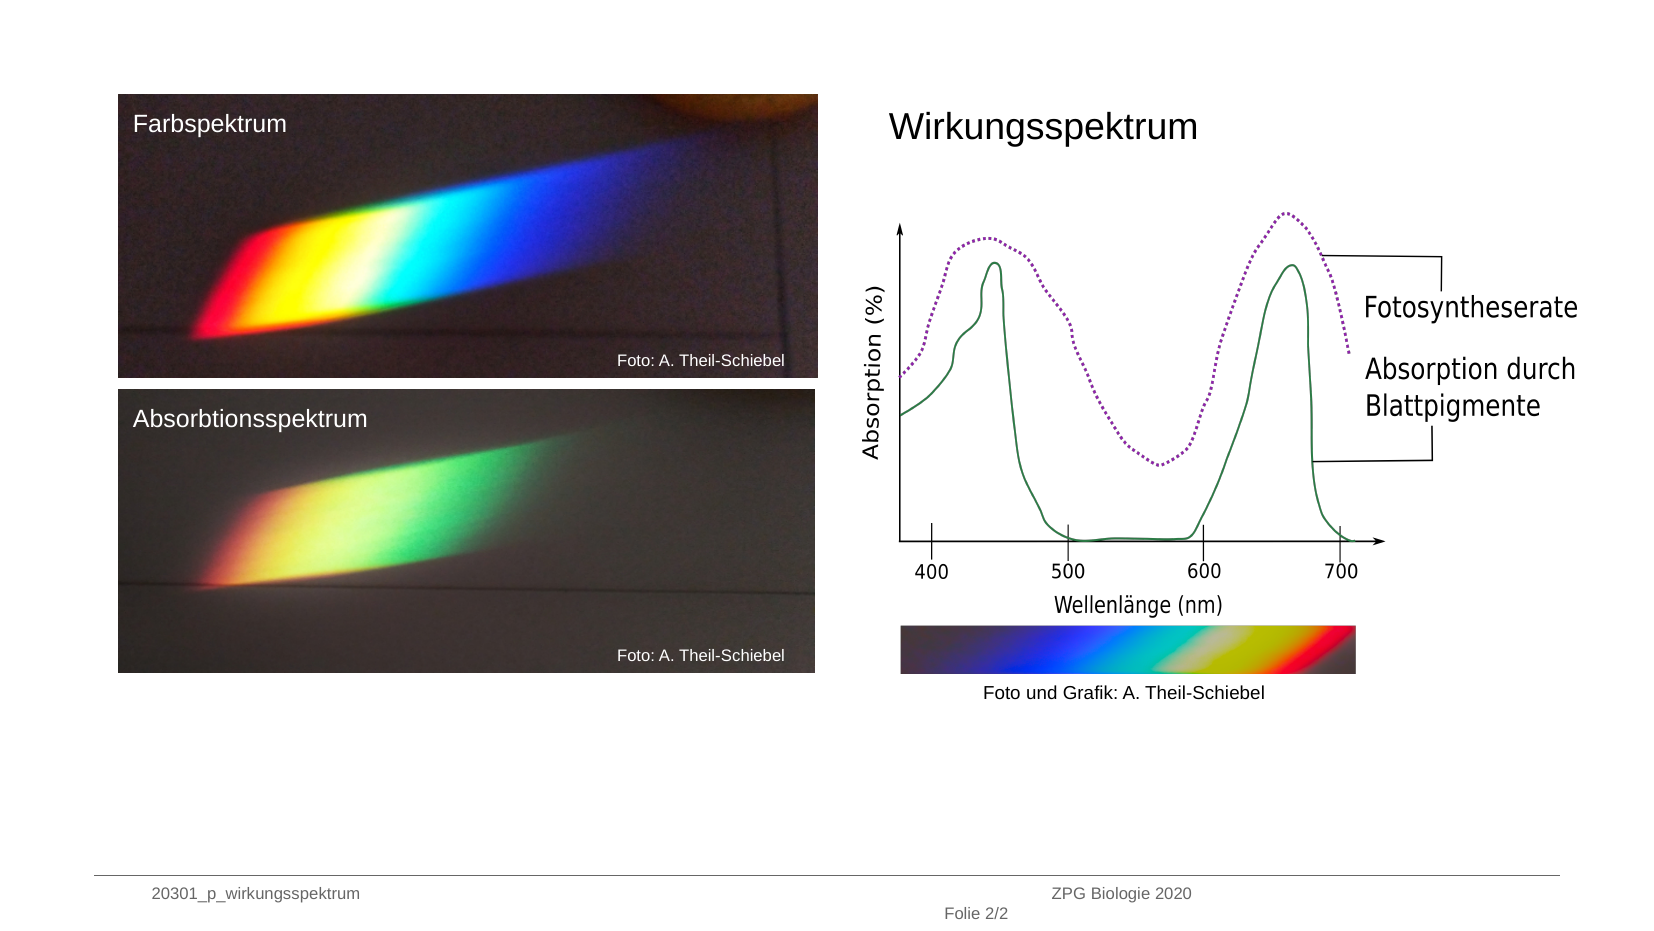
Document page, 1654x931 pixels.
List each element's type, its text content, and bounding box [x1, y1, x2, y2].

text_box 20301_p_wirkungsspektrum ZPG Biologie 2020 Folie 2/2 [70, 875, 1583, 910]
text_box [117, 94, 819, 674]
text_box Foto und Grafik: A. Theil-Schiebel [968, 682, 1288, 709]
text_box Wirkungsspektrum [873, 94, 1229, 152]
picture [861, 212, 1578, 674]
